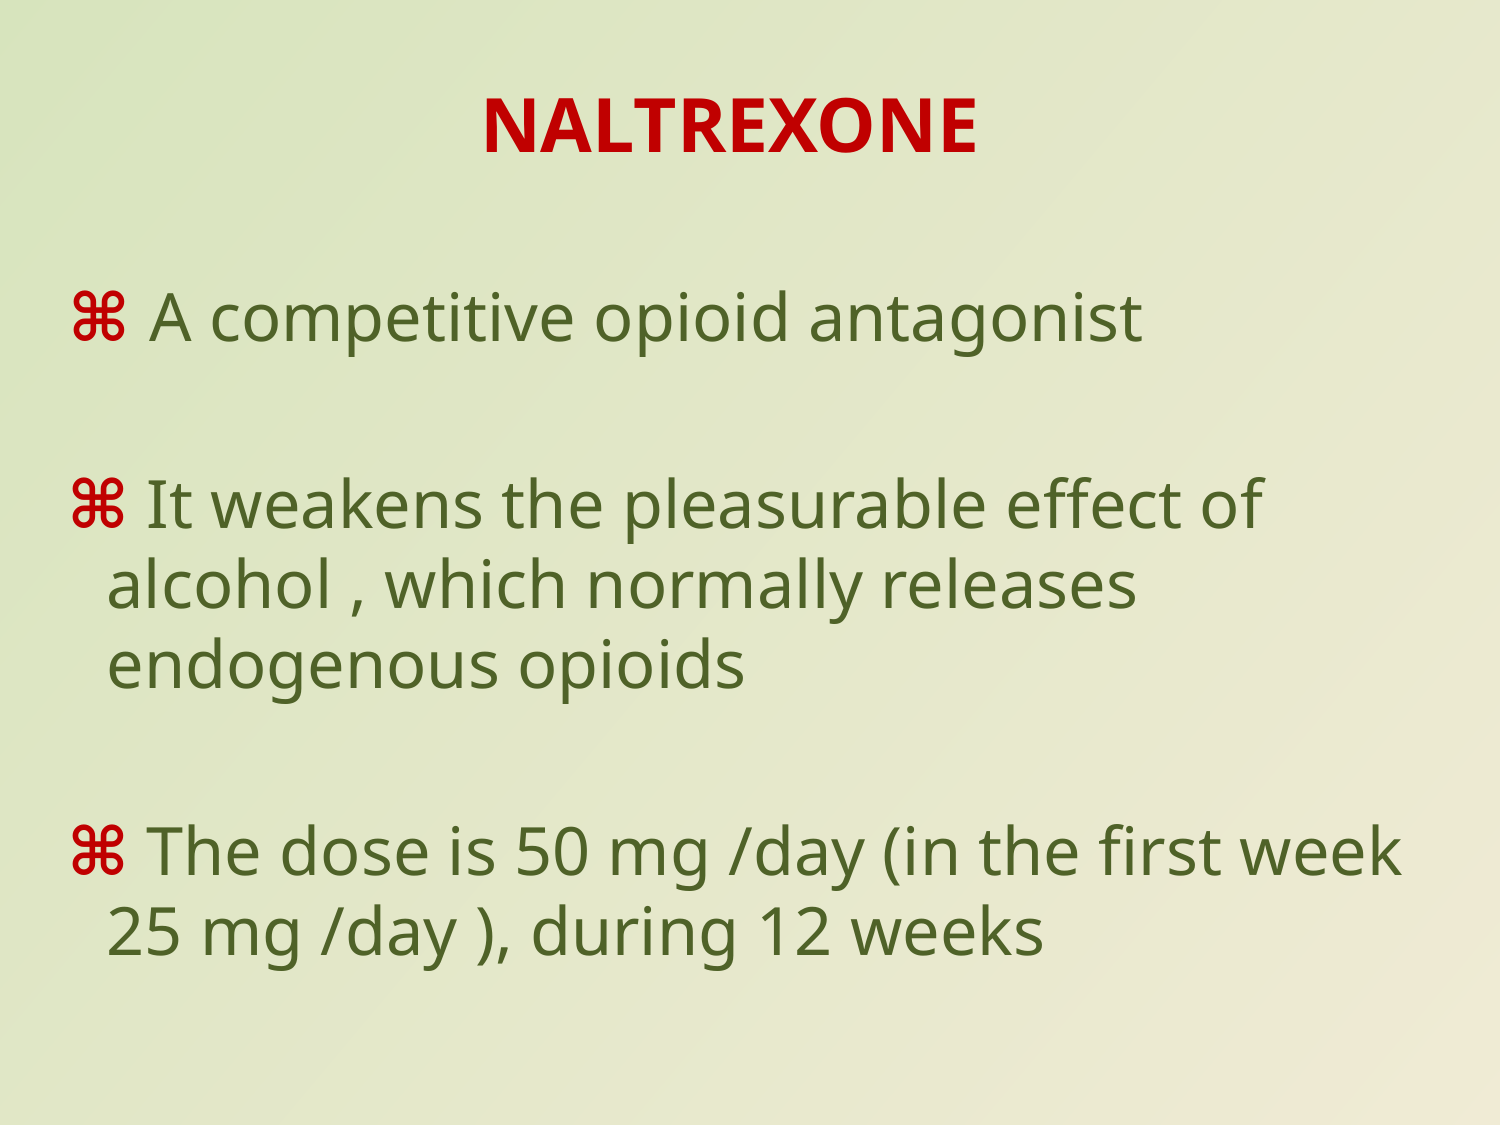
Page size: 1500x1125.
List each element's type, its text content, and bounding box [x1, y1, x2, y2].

list NALTREXONE ⌘ A competitive opioid antagonist ⌘ It weakens the pleasurable effect of alcohol , which normally releases endogenous opioids ⌘ The dose is 50 mg /day (in the first week 25 mg /day ), during 12 weeks [35, 70, 1425, 1102]
